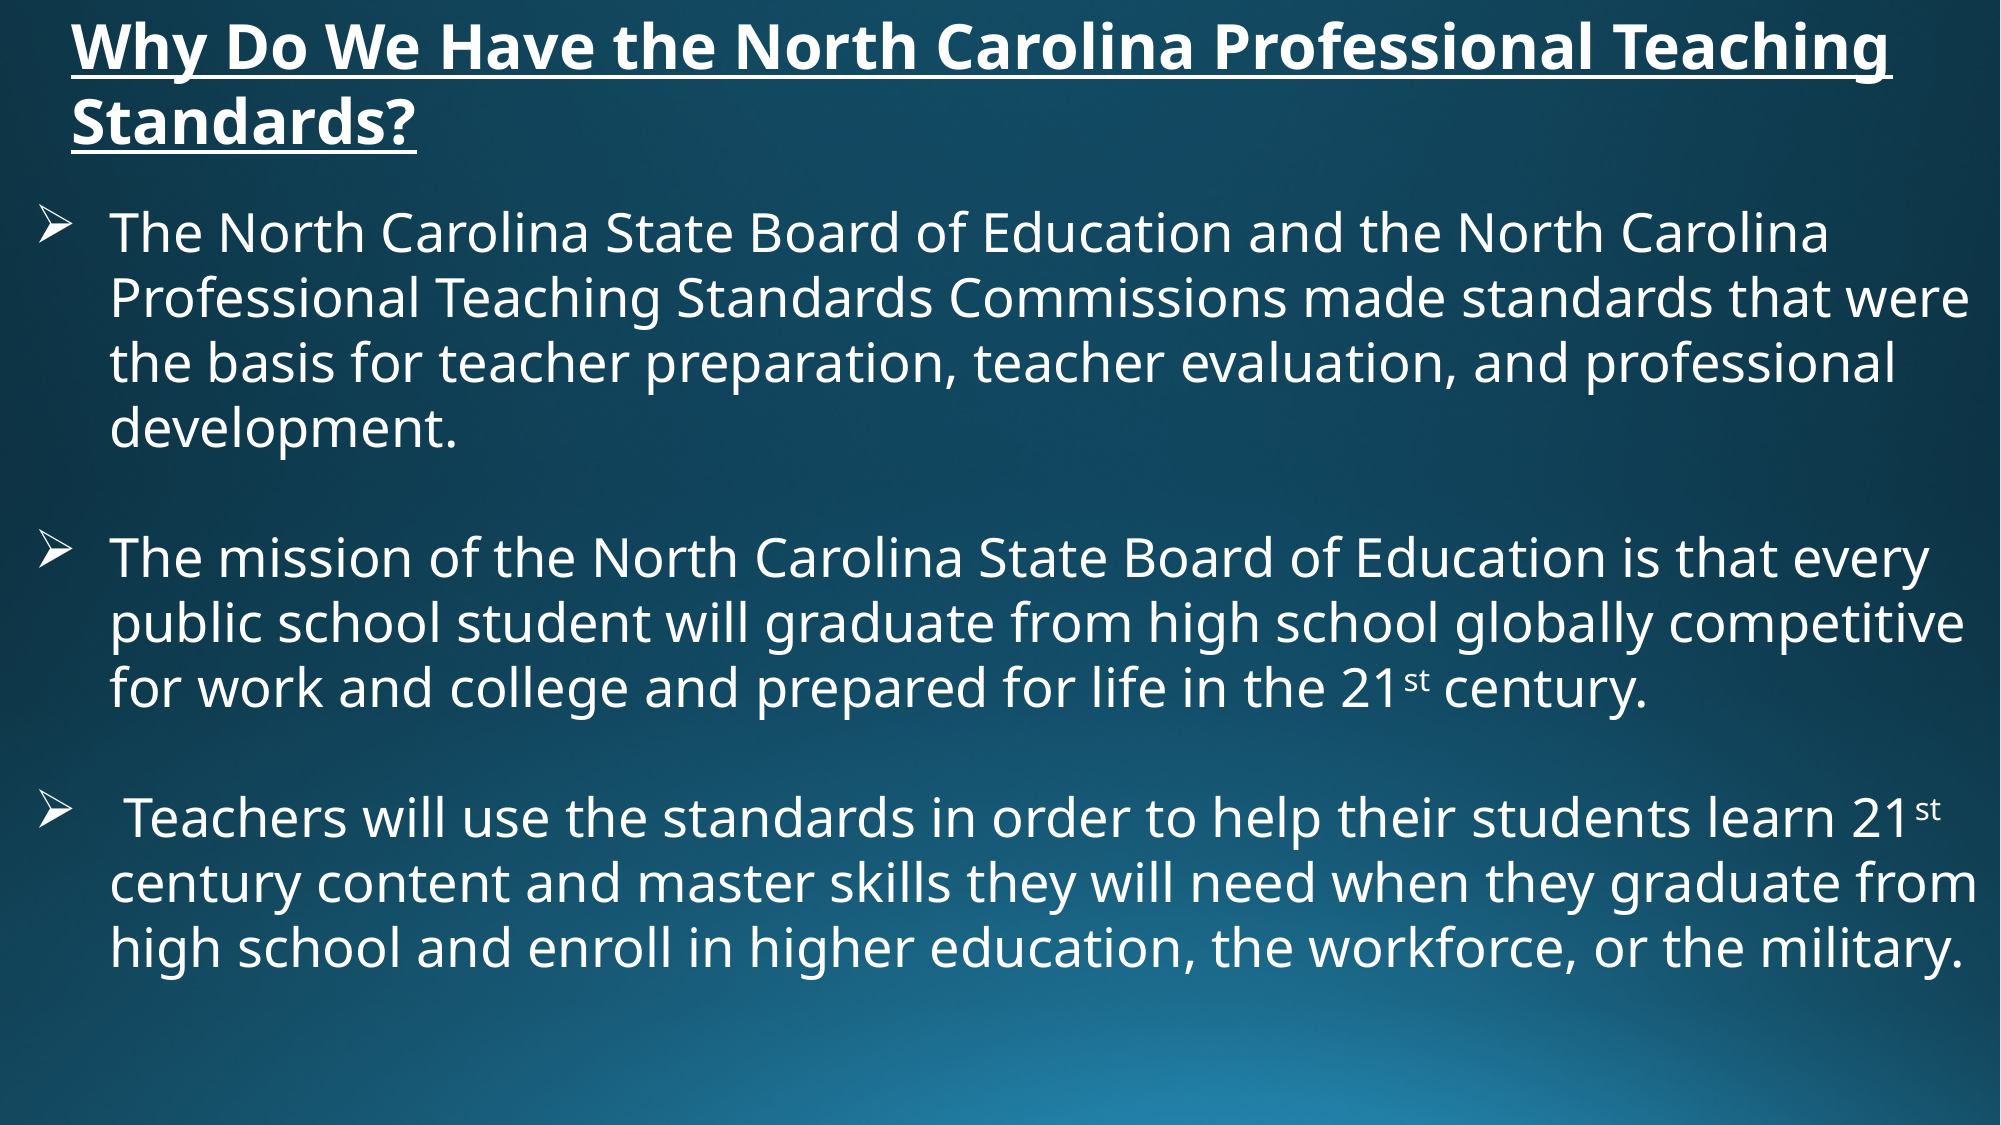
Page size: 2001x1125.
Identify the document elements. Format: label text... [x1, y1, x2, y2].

text_box The North Carolina State Board of Education and the North Carolina Professional Teaching Standards Commissions made standards that were the basis for teacher preparation, teacher evaluation, and professional development. The mission of the North Carolina State Board of Education is that every public school student will graduate from high school globally competitive for work and college and prepared for life in the 21st century. Teachers will use the standards in order to help their students learn 21st century content and master skills they will need when they graduate from high school and enroll in higher education, the workforce, or the military. [19, 190, 2000, 986]
picture [0, 0, 2001, 1125]
text_box Why Do We Have the North Carolina Professional Teaching Standards? [56, 0, 2000, 165]
